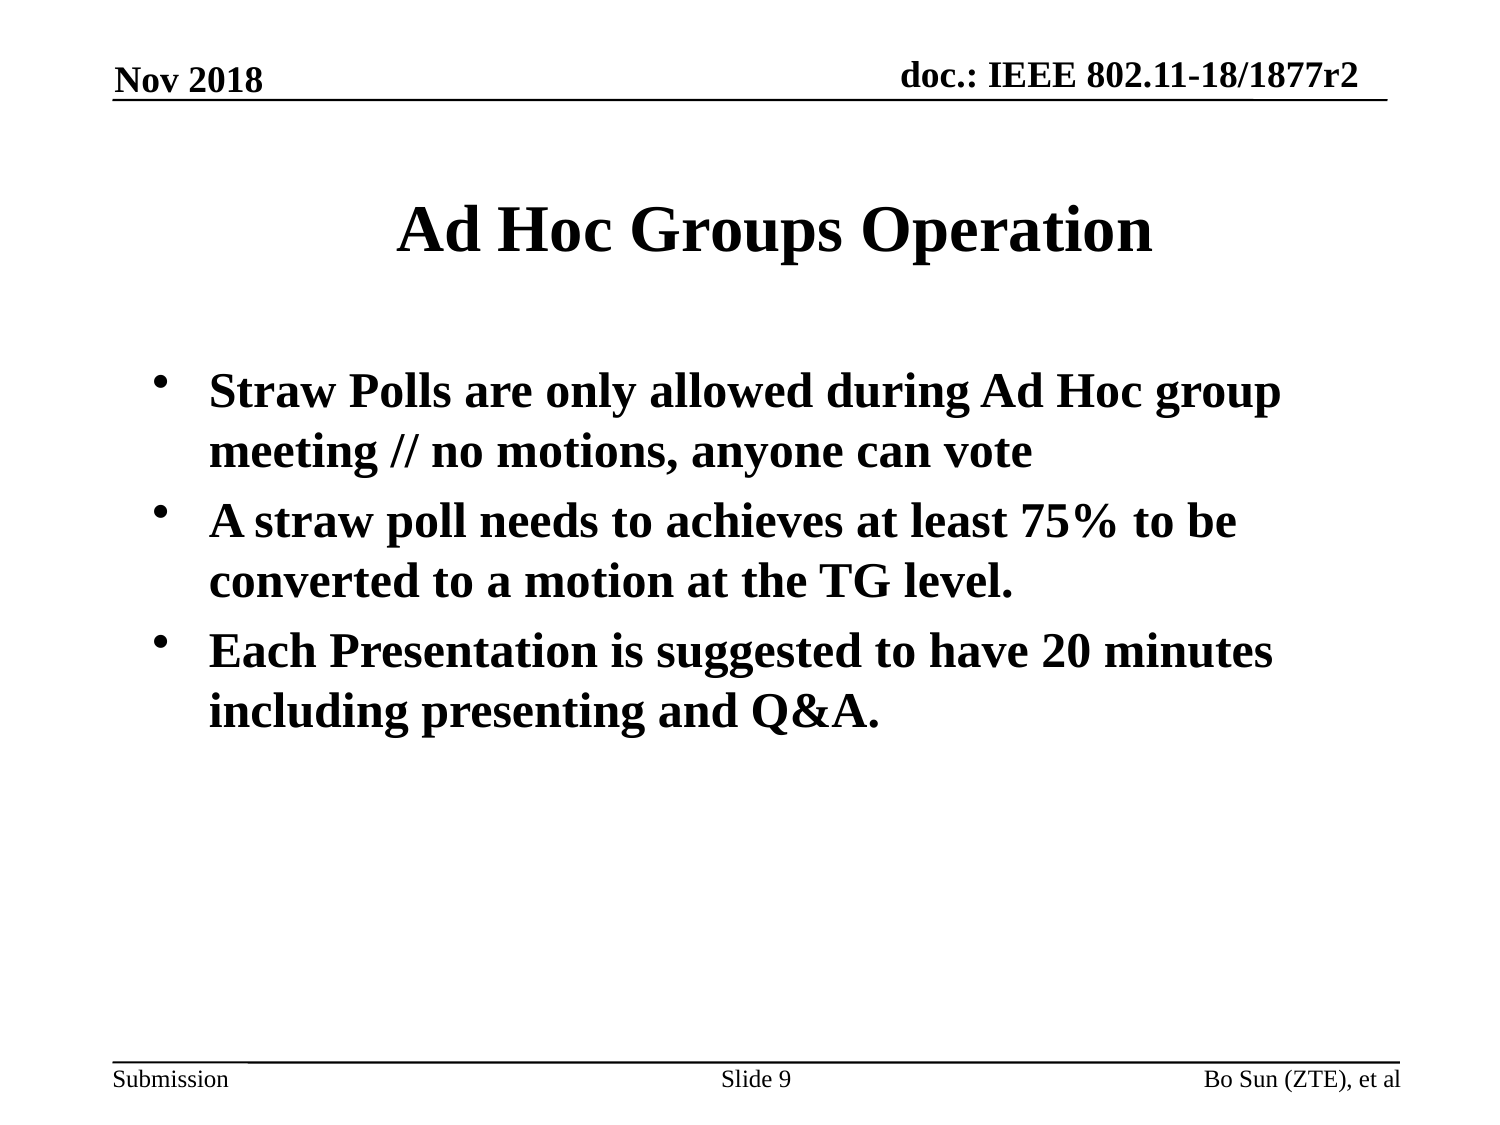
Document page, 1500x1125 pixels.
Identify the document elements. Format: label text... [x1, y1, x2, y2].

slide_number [114, 54, 265, 101]
slide_number Slide 9 [712, 1061, 800, 1093]
text_box Ad Hoc Groups Operation [137, 137, 1413, 313]
footer Bo Sun (ZTE), et al [1200, 1061, 1402, 1093]
text_box Straw Polls are only allowed during Ad Hoc group meeting // no motions, anyone can vote A straw poll needs to achieves at least 75% to be converted to a motion at the TG level. Each Presentation is suggested to have 20 minutes including presenting and Q&A. [137, 349, 1413, 1025]
